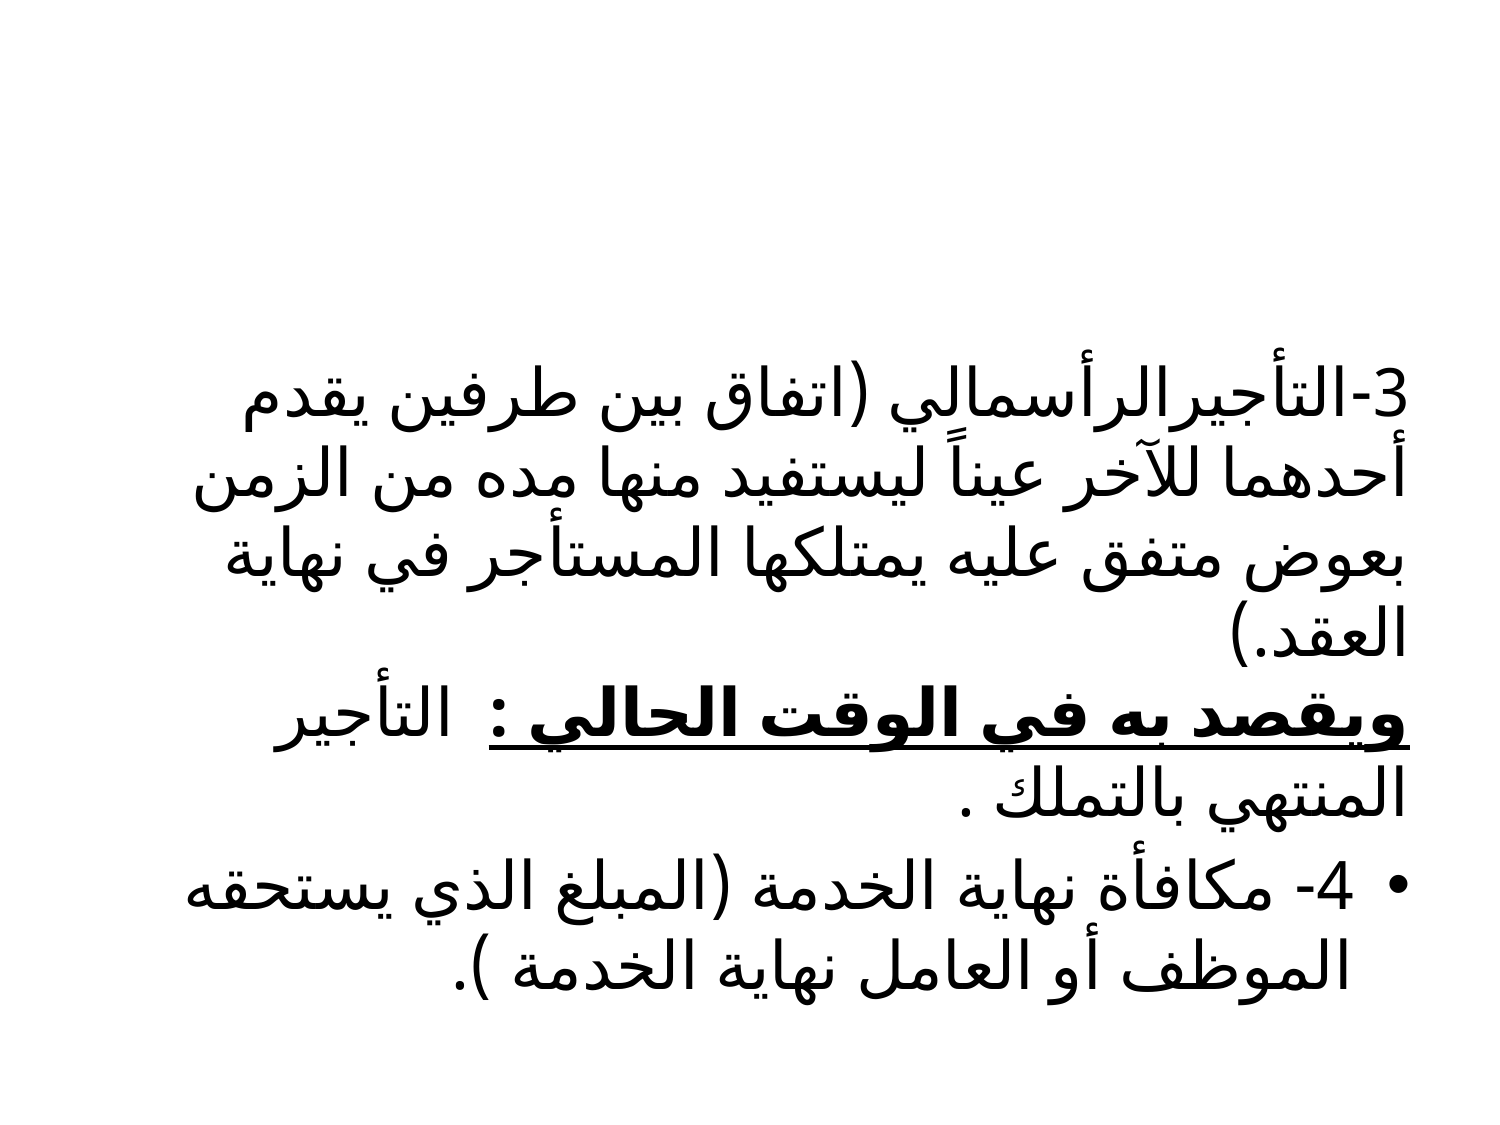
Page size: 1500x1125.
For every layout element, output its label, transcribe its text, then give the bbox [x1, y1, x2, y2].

list 3-التأجيرالرأسمالي (اتفاق بين طرفين يقدم أحدهما للآخر عيناً ليستفيد منها مده من الزمن بعوض متفق عليه يمتلكها المستأجر في نهاية العقد.) ويقصد به في الوقت الحالي : التأجير المنتهي بالتملك . 4- مكافأة نهاية الخدمة (المبلغ الذي يستحقه الموظف أو العامل نهاية الخدمة ). [75, 262, 1425, 1005]
